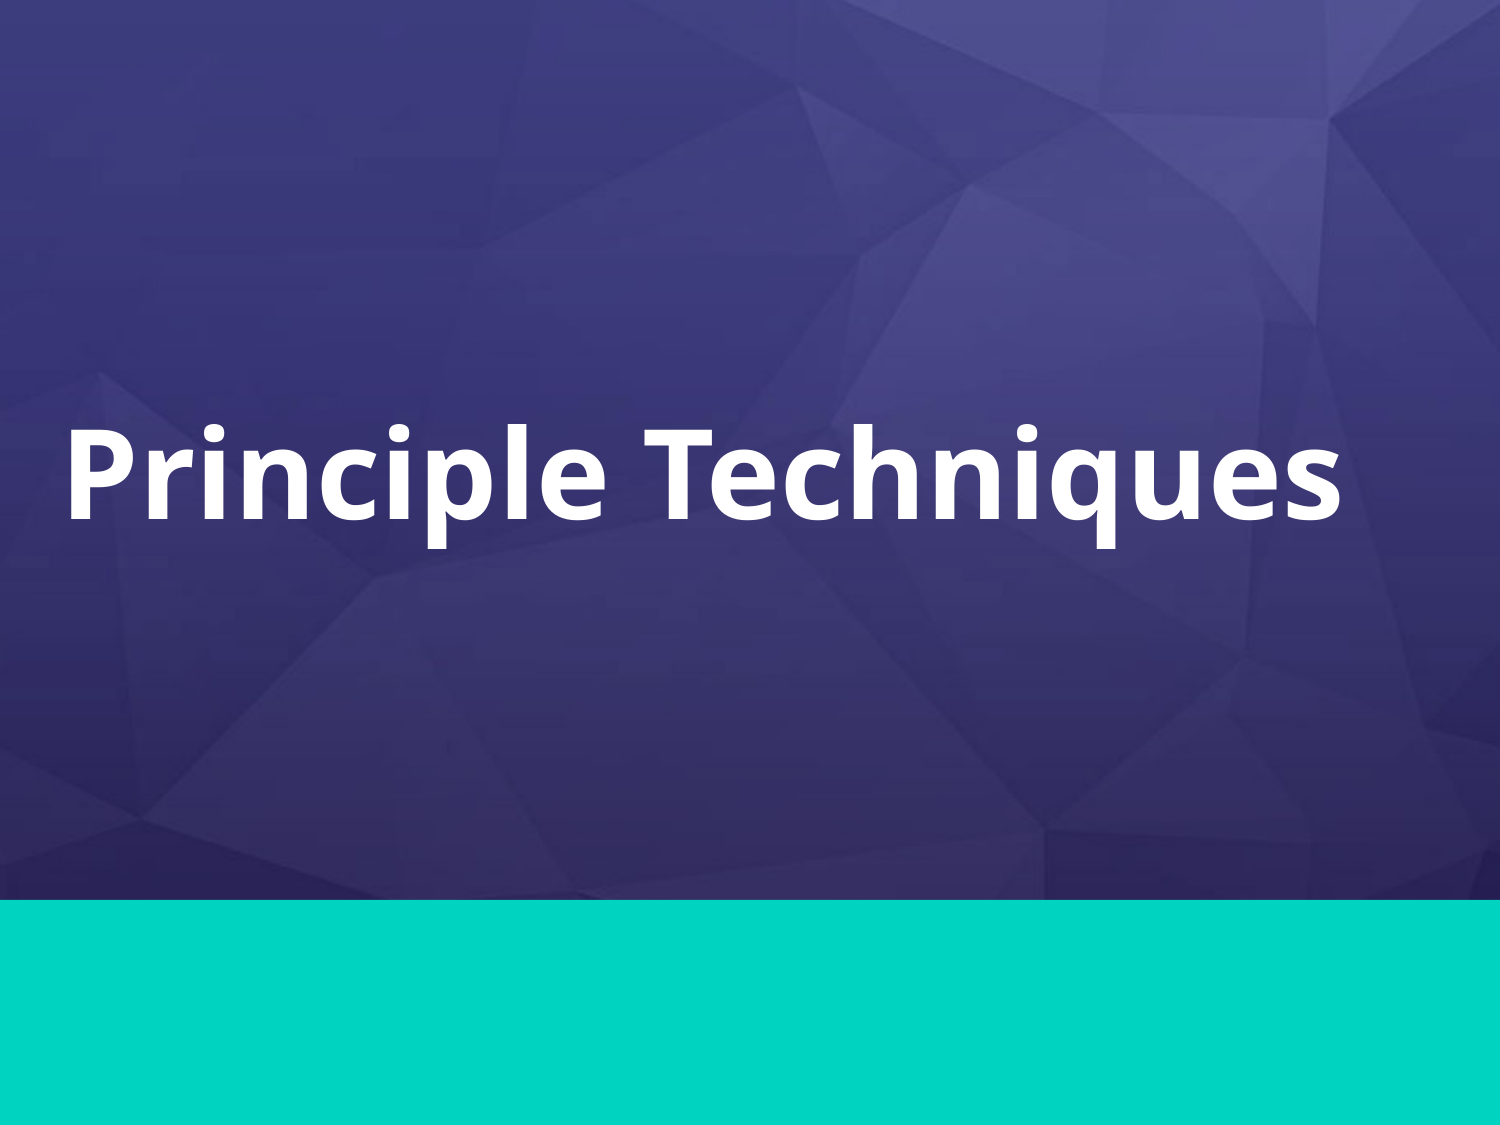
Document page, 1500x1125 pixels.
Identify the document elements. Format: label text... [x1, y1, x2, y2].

picture [0, 0, 1500, 899]
list Principle Techniques [45, 404, 1500, 657]
